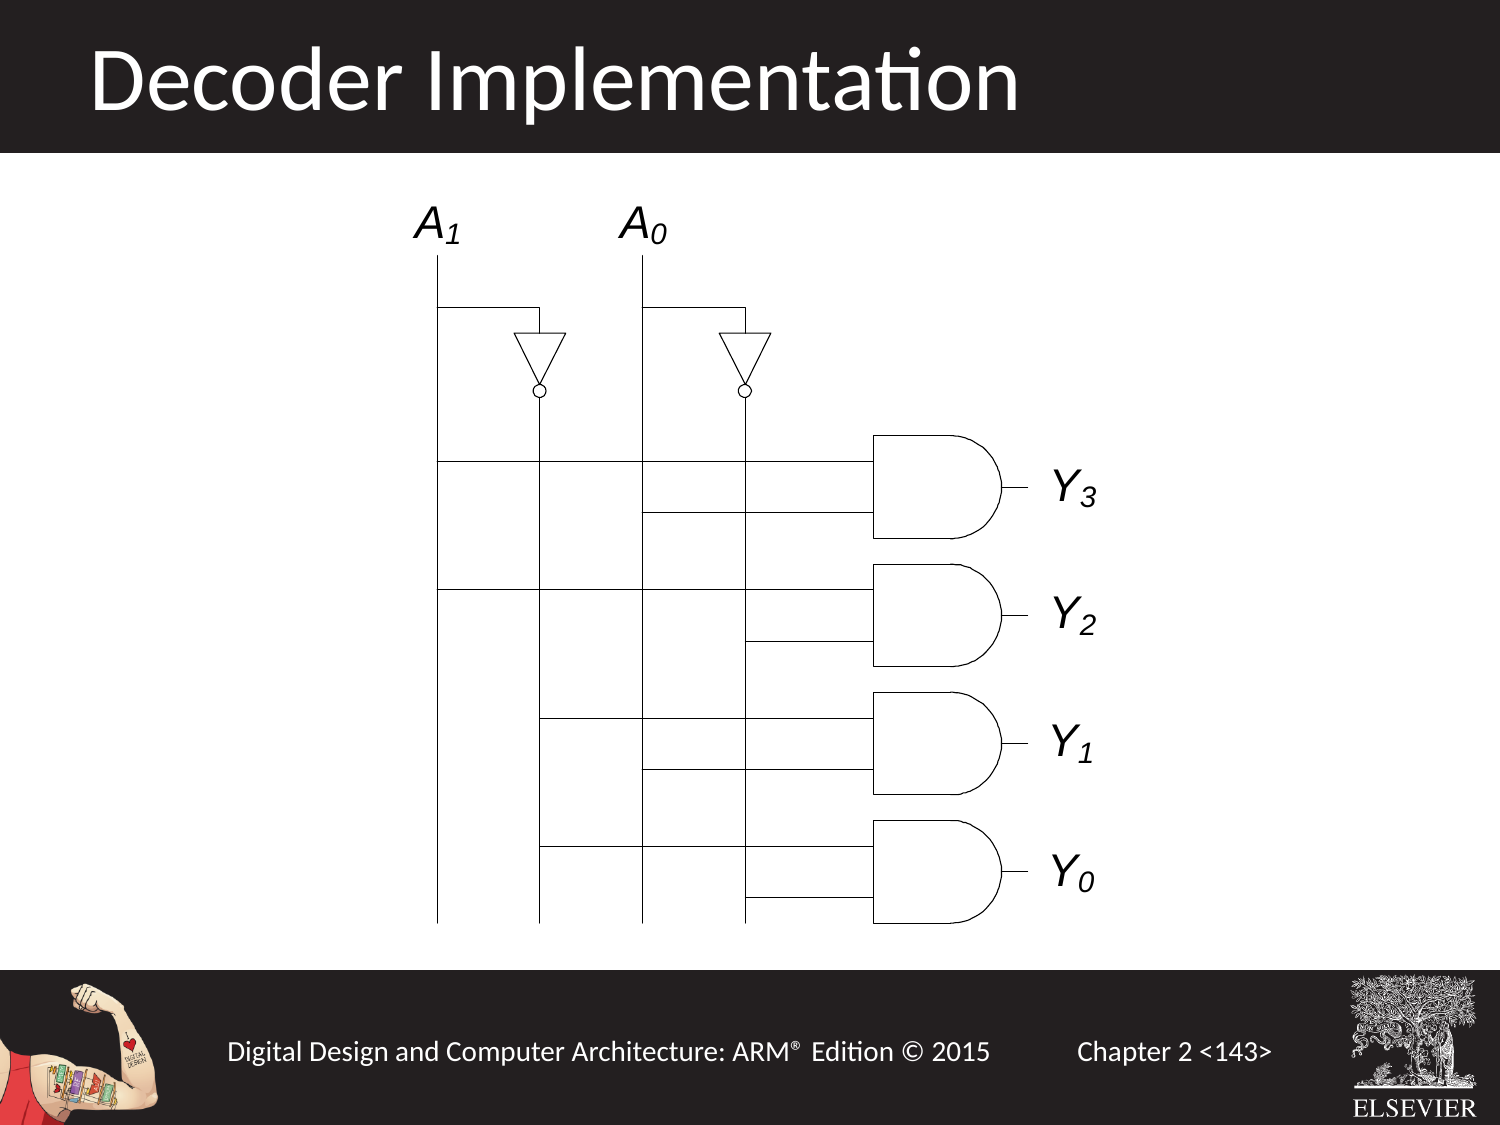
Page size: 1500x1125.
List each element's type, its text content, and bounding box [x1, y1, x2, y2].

text_box Decoder Implementation [75, 11, 1375, 136]
picture [0, 979, 163, 1125]
picture [1350, 974, 1477, 1117]
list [399, 174, 1113, 941]
